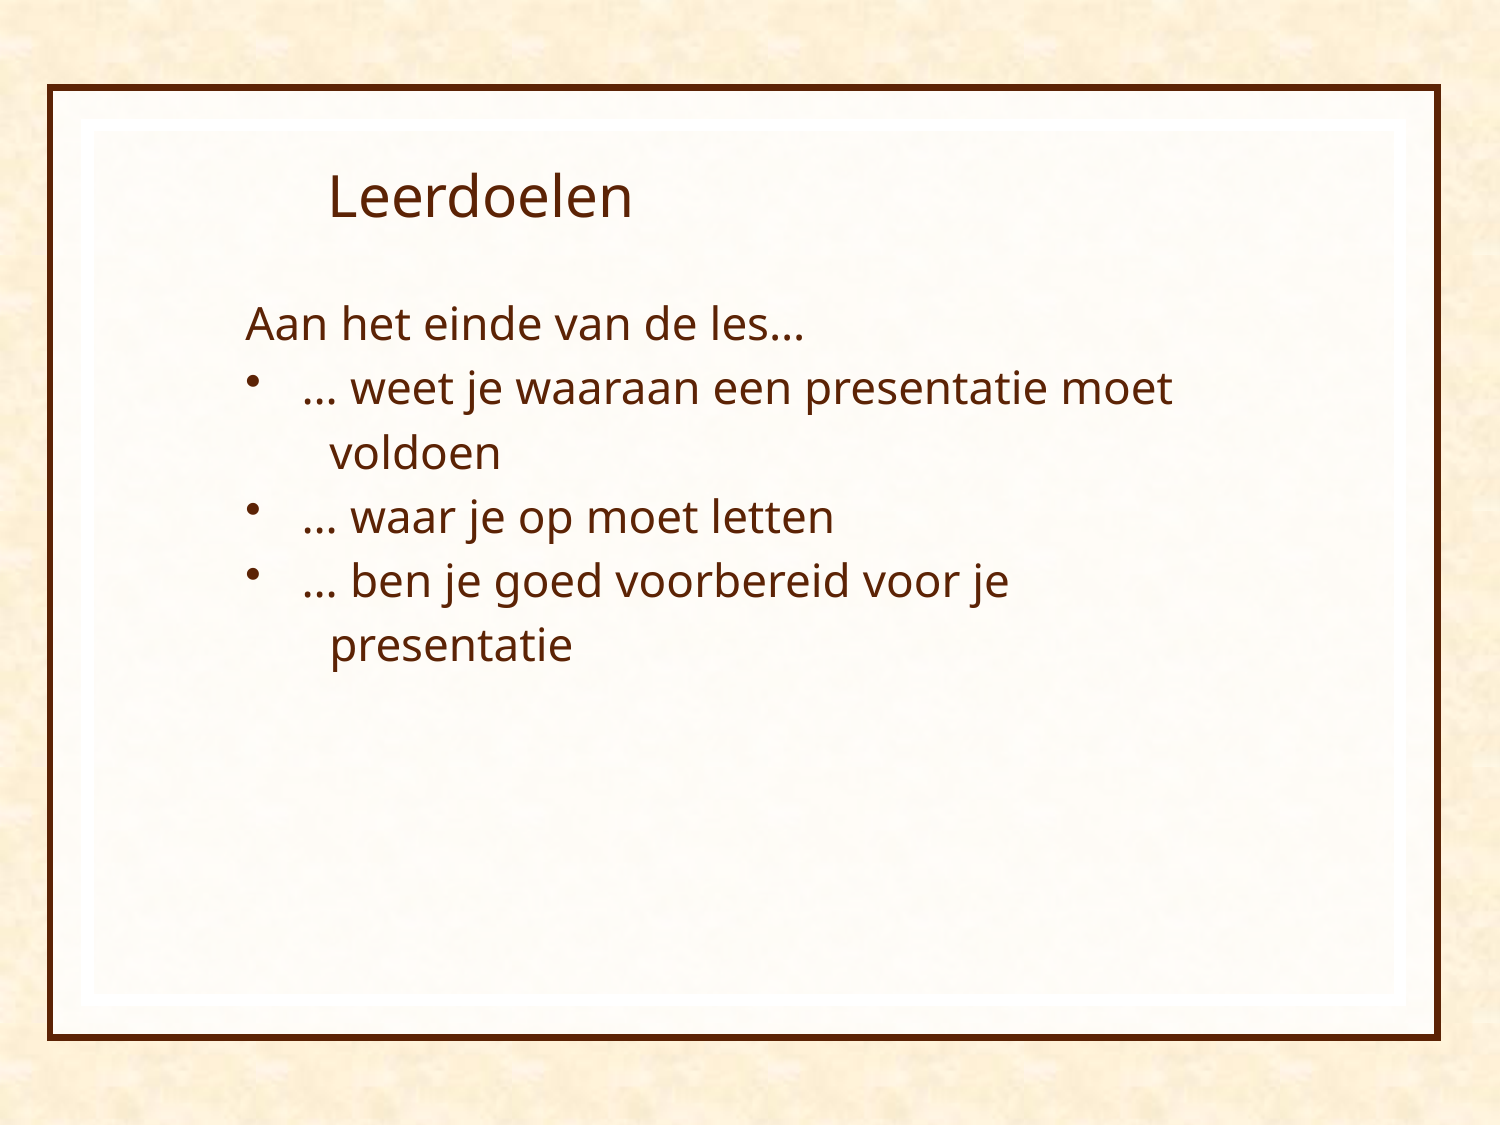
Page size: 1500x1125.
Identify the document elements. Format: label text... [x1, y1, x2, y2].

list Aan het einde van de les… … weet je waaraan een presentatie moet voldoen … waar je op moet letten … ben je goed voorbereid voor je presentatie [229, 287, 1350, 976]
picture [0, 0, 1500, 1125]
title Leerdoelen [312, 137, 1351, 251]
